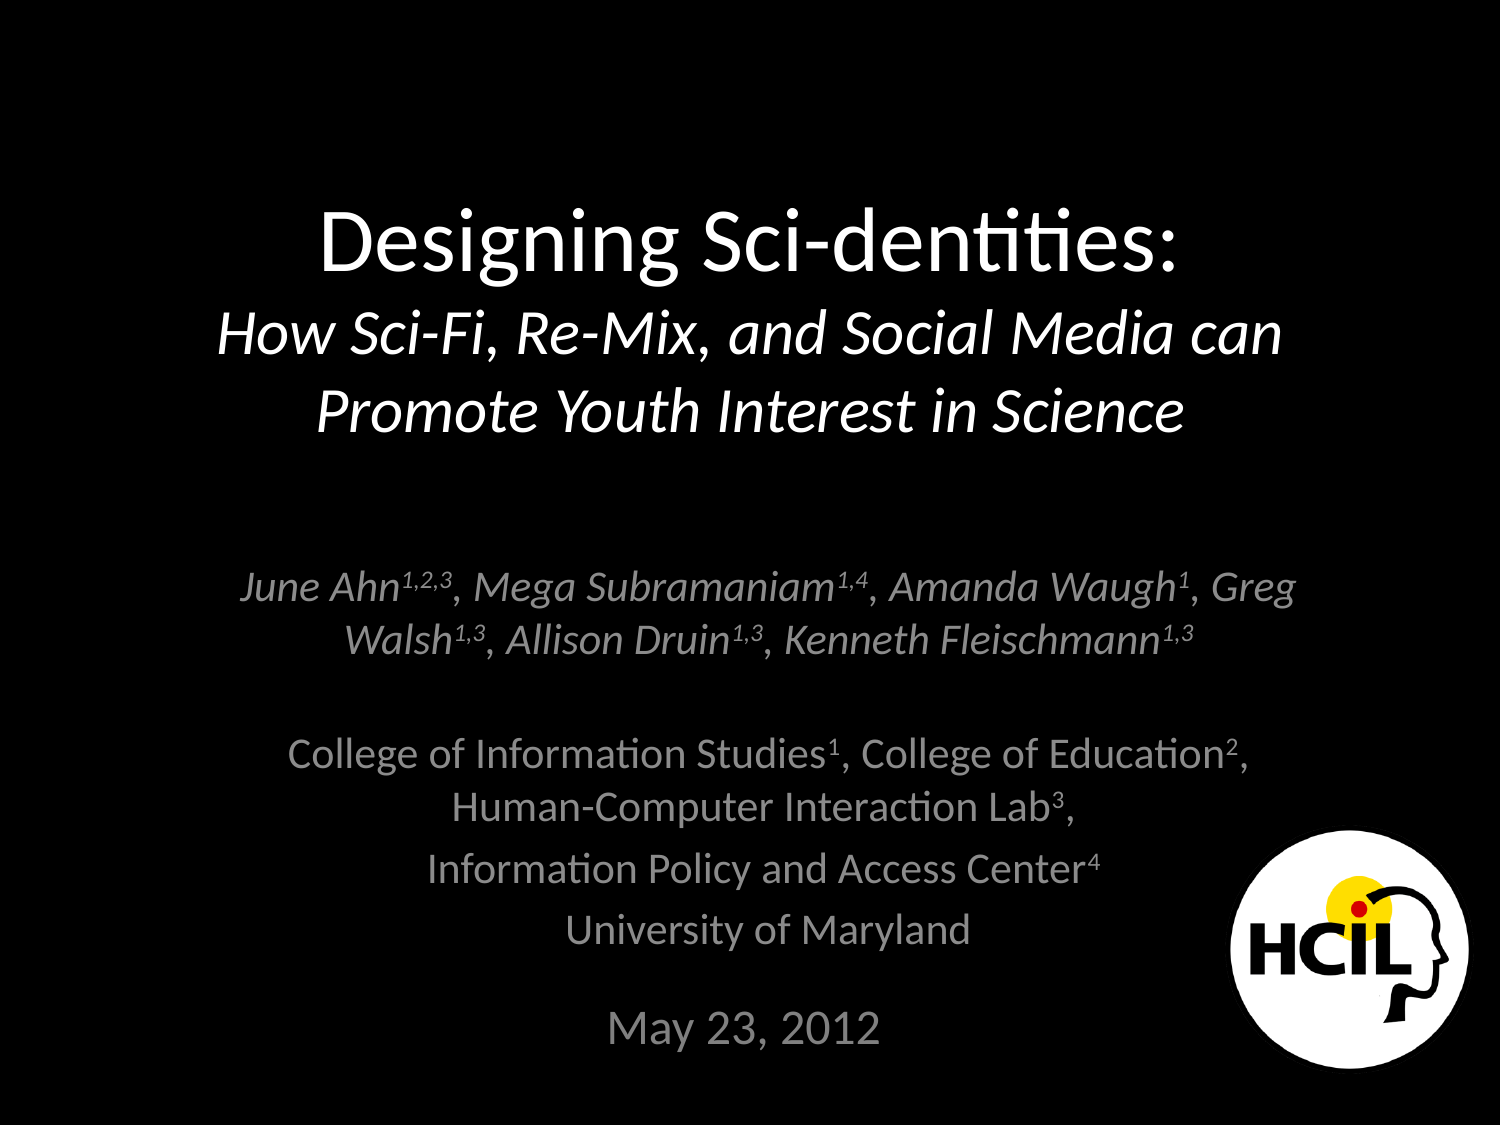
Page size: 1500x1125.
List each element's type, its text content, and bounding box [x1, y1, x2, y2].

title Designing Sci-dentities: How Sci-Fi, Re-Mix, and Social Media can Promote Youth Interest in Science [112, 137, 1388, 488]
text_box May 23, 2012 [524, 987, 963, 1063]
picture [1224, 824, 1476, 1076]
subtitle June Ahn1,2,3, Mega Subramaniam1,4, Amanda Waugh1, Greg Walsh1,3, Allison Druin1,3, Kenneth Fleischmann1,3 College of Information Studies1, College of Education2, Human-Computer Interaction Lab3, Information Policy and Access Center4 University of Maryland [225, 549, 1313, 963]
